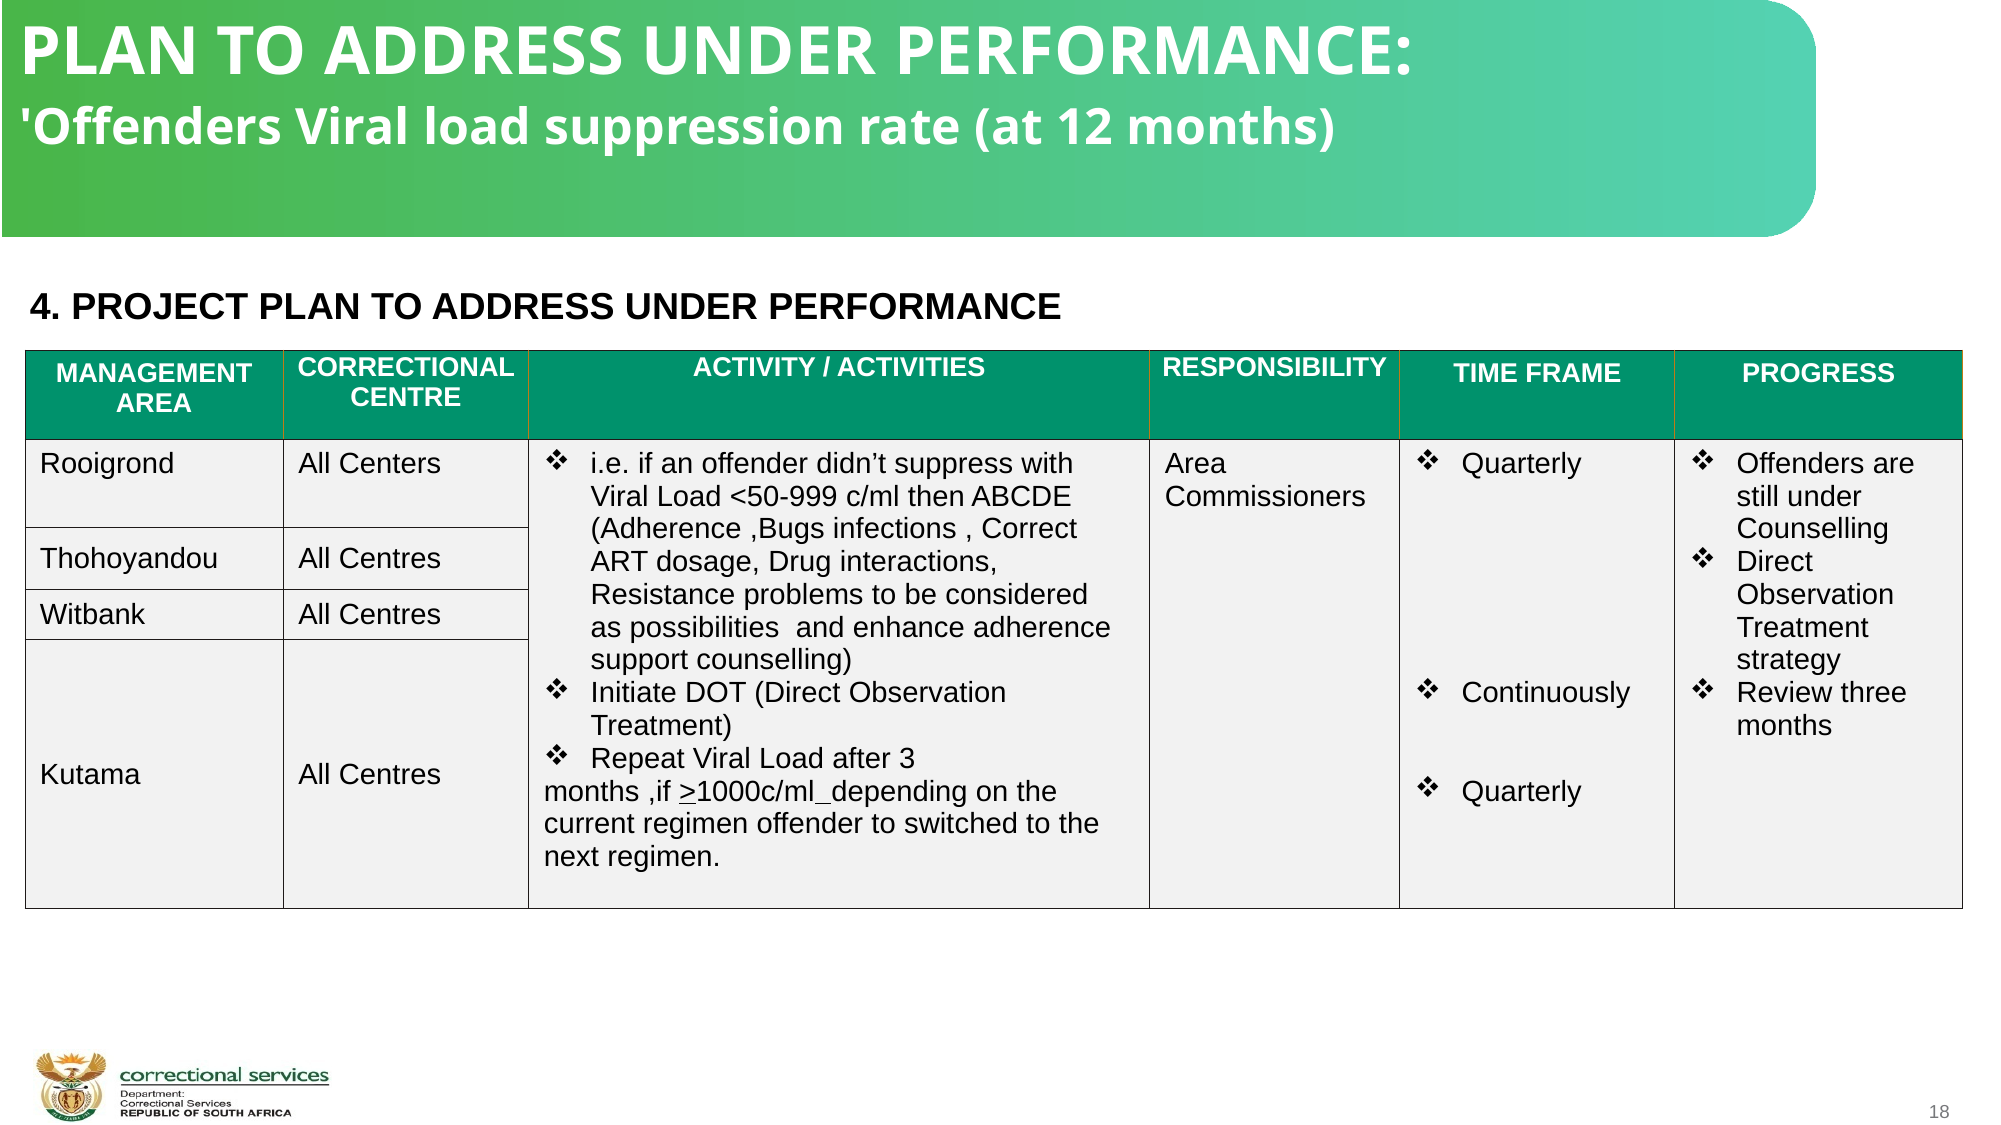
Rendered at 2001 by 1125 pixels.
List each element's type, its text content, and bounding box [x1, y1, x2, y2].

table_cell Witbank [26, 590, 283, 639]
table_header PROGRESS [1675, 351, 1962, 439]
table_cell i.e. if an offender didn’t suppress with Viral Load <50-999 c/ml then ABCDE (Adherence ,Bugs infections , Correct ART dosage, Drug interactions, Resistance problems to be considered as possibilities and enhance adherence support counselling) Initiate DOT (Direct Observation Treatment) Repeat Viral Load after 3 months ,if >1000c/ml depending on the current regimen offender to switched to the next regimen. [529, 440, 1149, 908]
table_cell All Centres [284, 590, 528, 639]
text_box [2, 0, 1816, 237]
table_cell Quarterly Continuously Quarterly [1400, 440, 1674, 908]
picture [33, 1049, 332, 1123]
table_header CORRECTIONAL CENTRE [284, 351, 528, 439]
table_cell Kutama [26, 640, 283, 908]
table_cell Thohoyandou [26, 528, 283, 589]
table_header TIME FRAME [1400, 351, 1674, 439]
table_cell All Centres [284, 640, 528, 908]
table_cell All Centers [284, 440, 528, 527]
table_header RESPONSIBILITY [1150, 351, 1399, 439]
text_box 4. PROJECT PLAN TO ADDRESS UNDER PERFORMANCE [0, 274, 1463, 335]
table_header MANAGEMENT AREA [26, 351, 283, 439]
table_cell Offenders are still under Counselling Direct Observation Treatment strategy Review three months [1675, 440, 1962, 908]
table_header ACTIVITY / ACTIVITIES [529, 351, 1149, 439]
table_cell Rooigrond [26, 440, 283, 527]
table_cell Area Commissioners [1150, 440, 1399, 908]
table_cell All Centres [284, 528, 528, 589]
text_box PLAN TO ADDRESS UNDER PERFORMANCE: 'Offenders Viral load suppression rate (at 12 months) [4, 9, 1803, 96]
